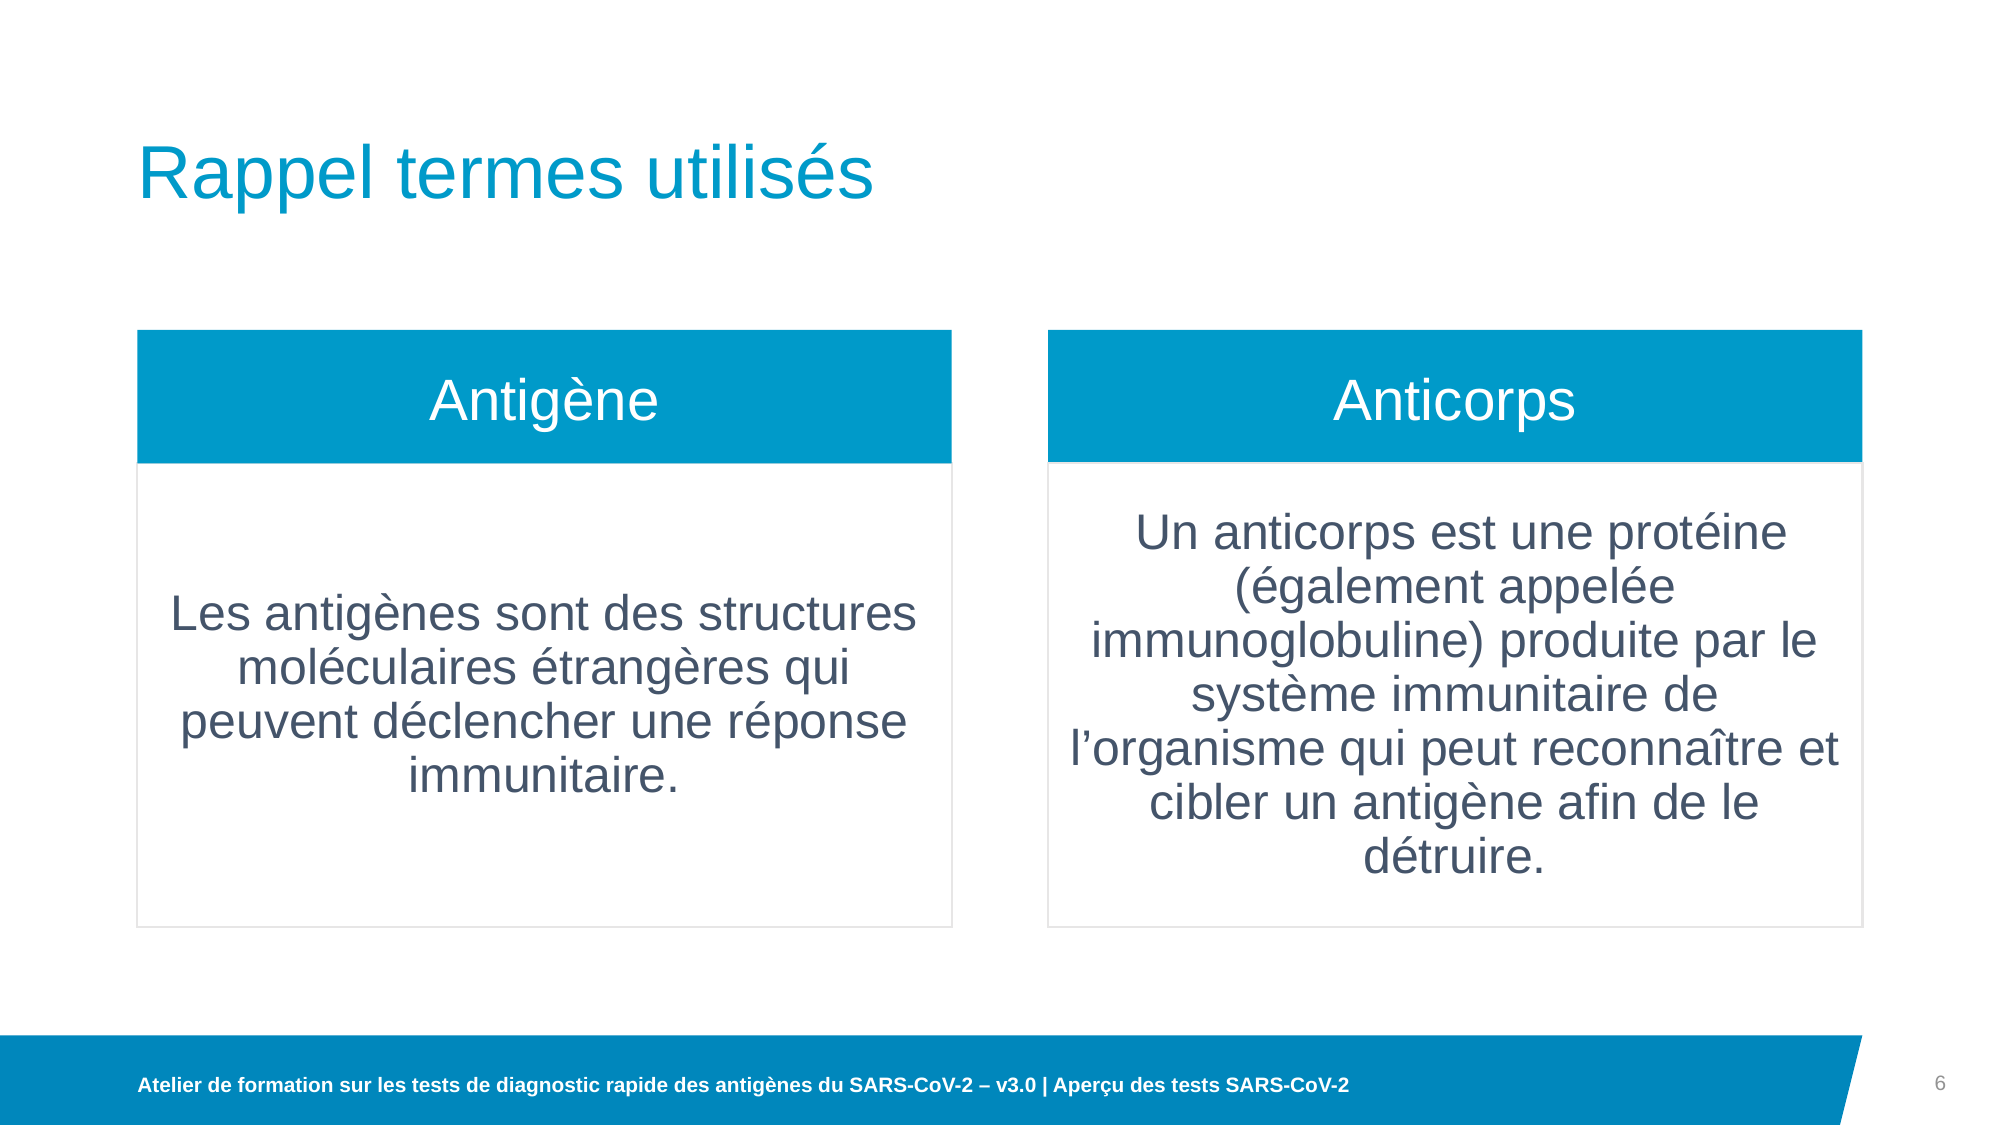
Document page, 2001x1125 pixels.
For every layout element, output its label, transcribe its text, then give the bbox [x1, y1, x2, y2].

title Rappel termes utilisés [137, 59, 1863, 215]
slide_number 6 [1862, 1035, 1947, 1125]
text_box Anticorps [1047, 329, 1864, 462]
footer Atelier de formation sur les tests de diagnostic rapide des antigènes du SARS-CoV-2 – v3.0 | Aperçu des tests SARS-CoV-2 [137, 1042, 1380, 1125]
text_box Un anticorps est une protéine (également appelée immunoglobuline) produite par le système immunitaire de l’organisme qui peut reconnaître et cibler un antigène afin de le détruire. [1047, 462, 1864, 928]
text_box Les antigènes sont des structures moléculaires étrangères qui peuvent déclencher une réponse immunitaire. [136, 464, 953, 928]
text_box Antigène [136, 329, 953, 464]
